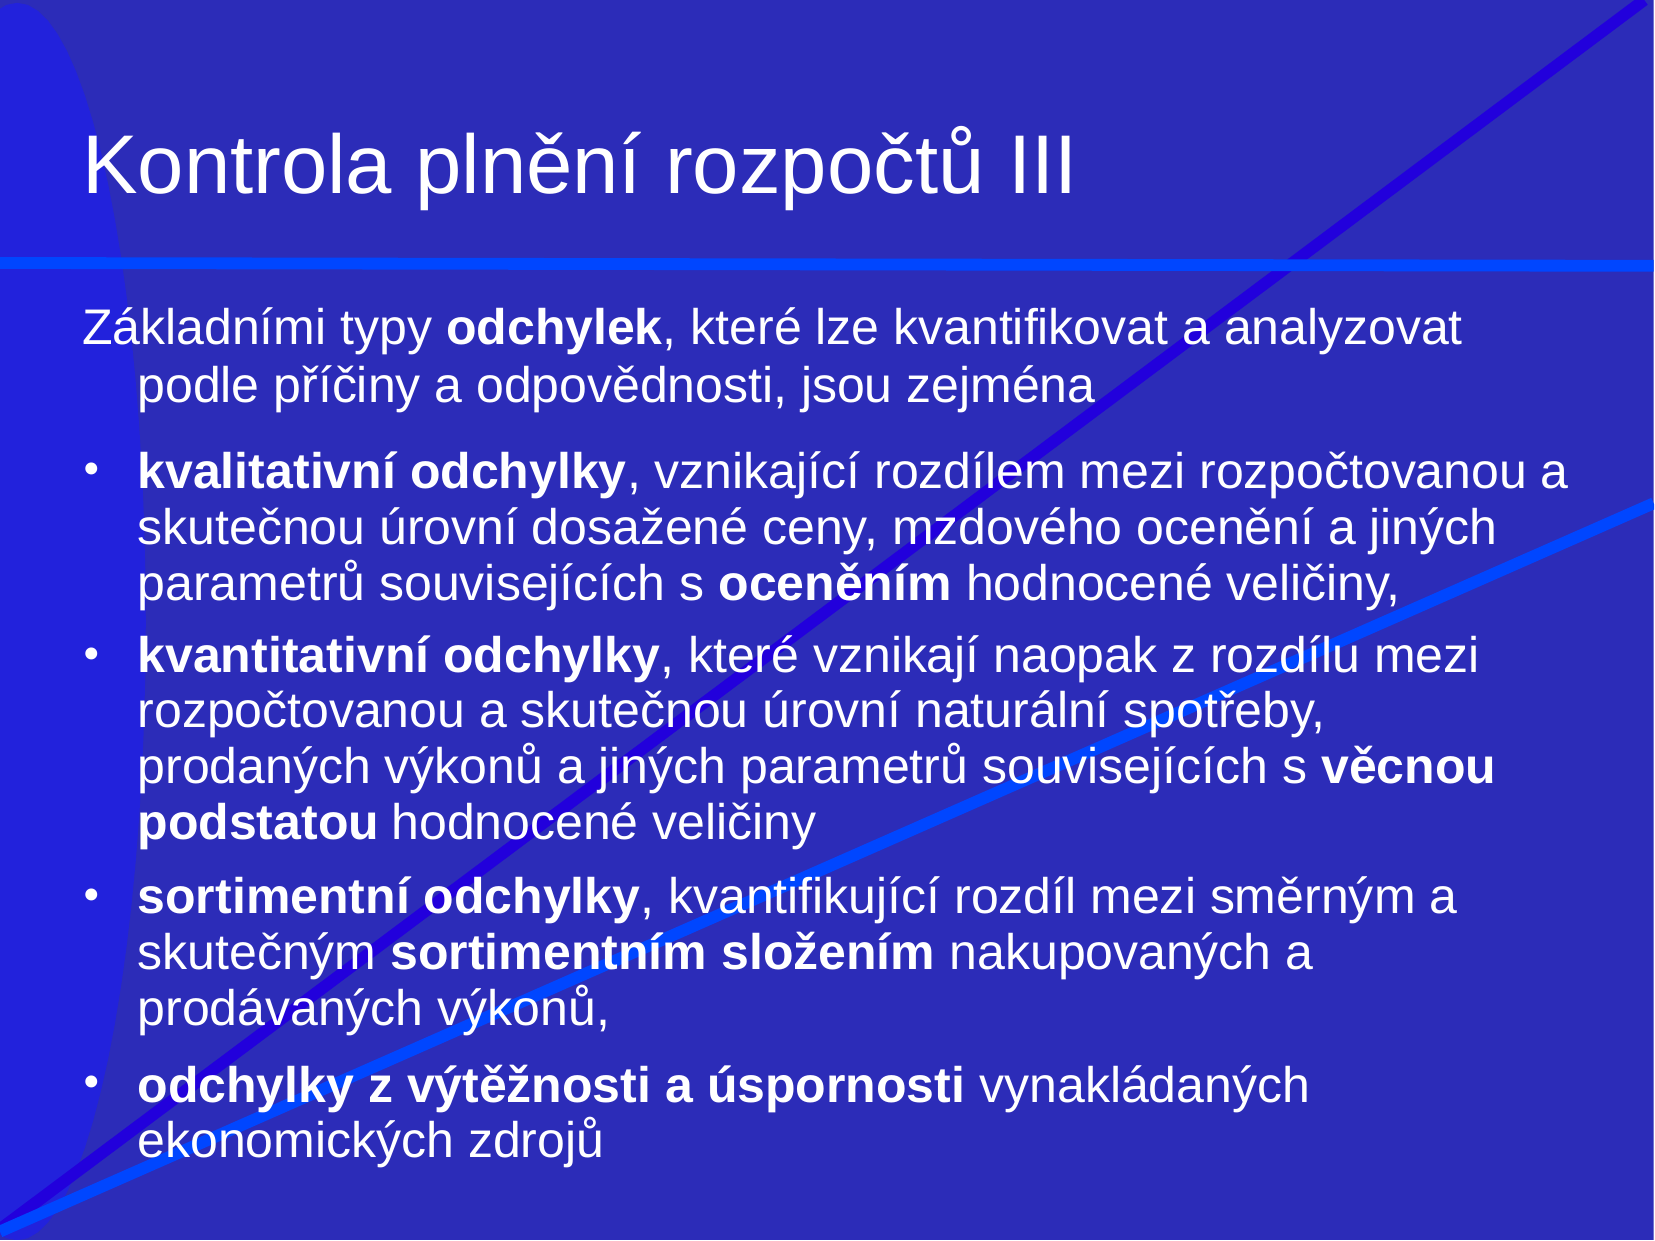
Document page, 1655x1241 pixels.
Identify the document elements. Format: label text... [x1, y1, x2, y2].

title Kontrola plnění rozpočtů III [80, 69, 1574, 318]
text_box Základními typy odchylek, které lze kvantifikovat a analyzovat podle příčiny a odpovědnosti, jsou zejména kvalitativní odchylky, vznikající rozdílem mezi rozpočtovanou a skutečnou úrovní dosažené ceny, mzdového ocenění a jiných parametrů souvisejících s oceněním hodnocené veličiny, kvantitativní odchylky, které vznikají naopak z rozdílu mezi rozpočtovanou a skutečnou úrovní naturální spotřeby, prodaných výkonů a jiných parametrů souvisejících s věcnou podstatou hodnocené veličiny sortimentní odchylky, kvantifikující rozdíl mezi směrným a skutečným sortimentním složením nakupovaných a prodávaných výkonů, odchylky z výtěžnosti a úspornosti vynakládaných ekonomických zdrojů [80, 296, 1571, 1168]
